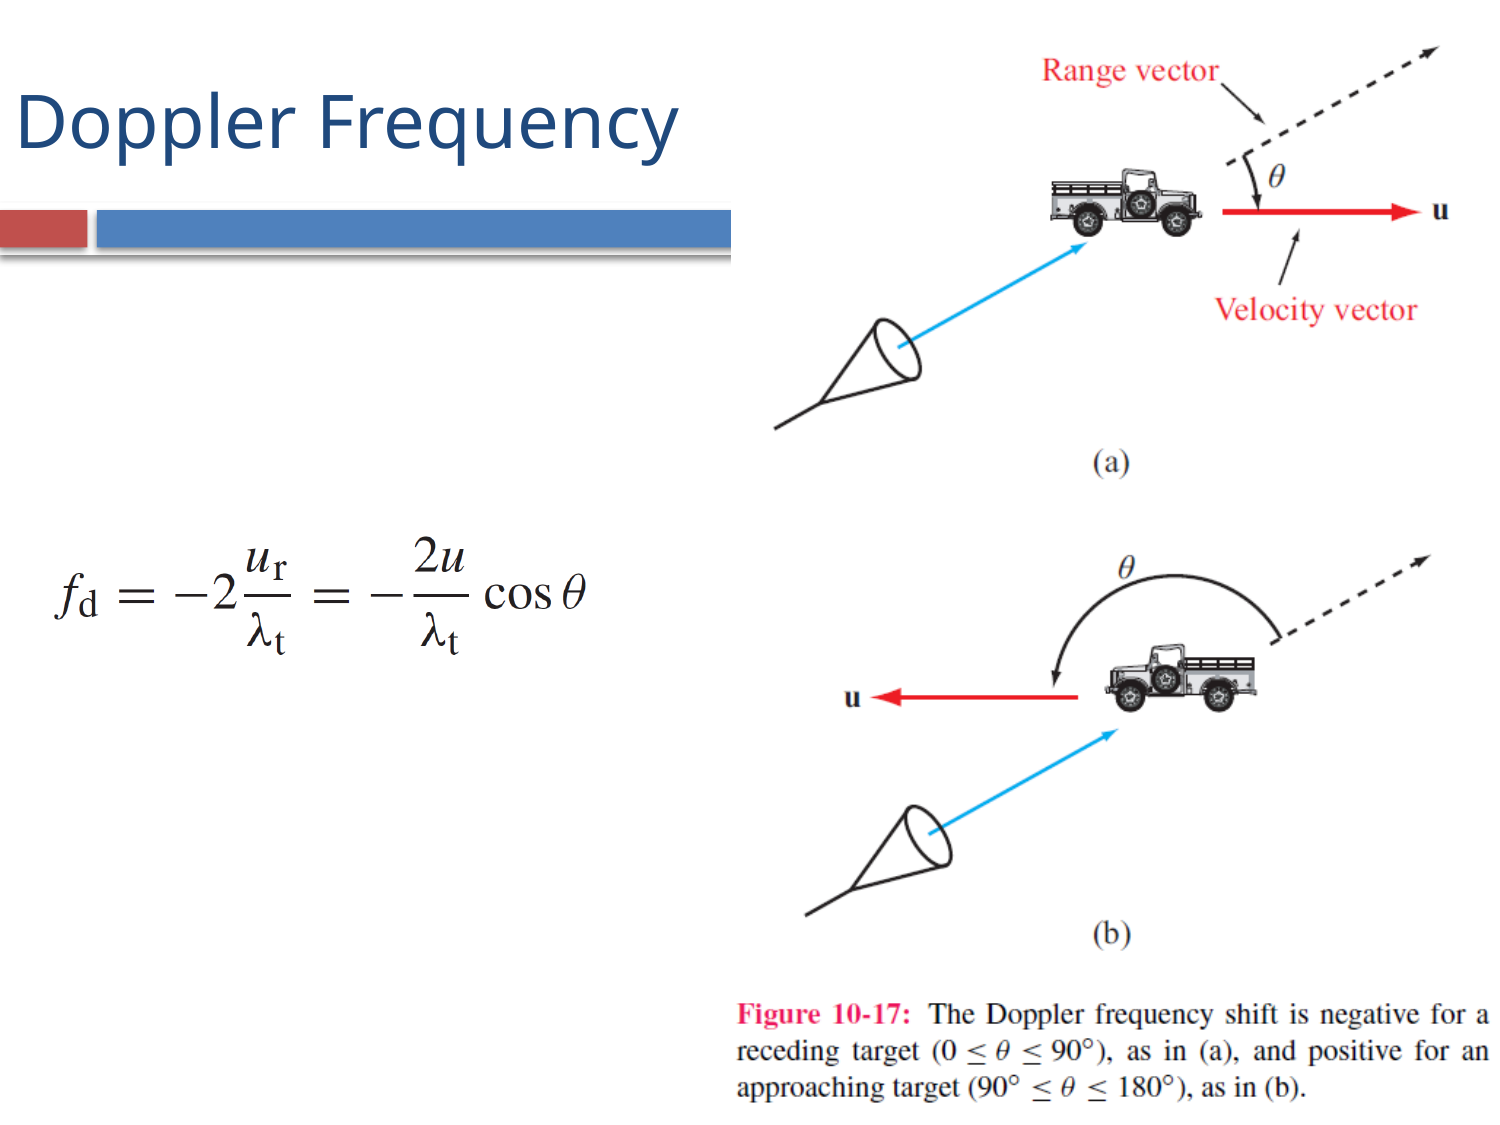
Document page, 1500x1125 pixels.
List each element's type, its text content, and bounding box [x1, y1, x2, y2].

title Doppler Frequency [0, 37, 728, 200]
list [730, 36, 1500, 1113]
picture [49, 524, 588, 658]
